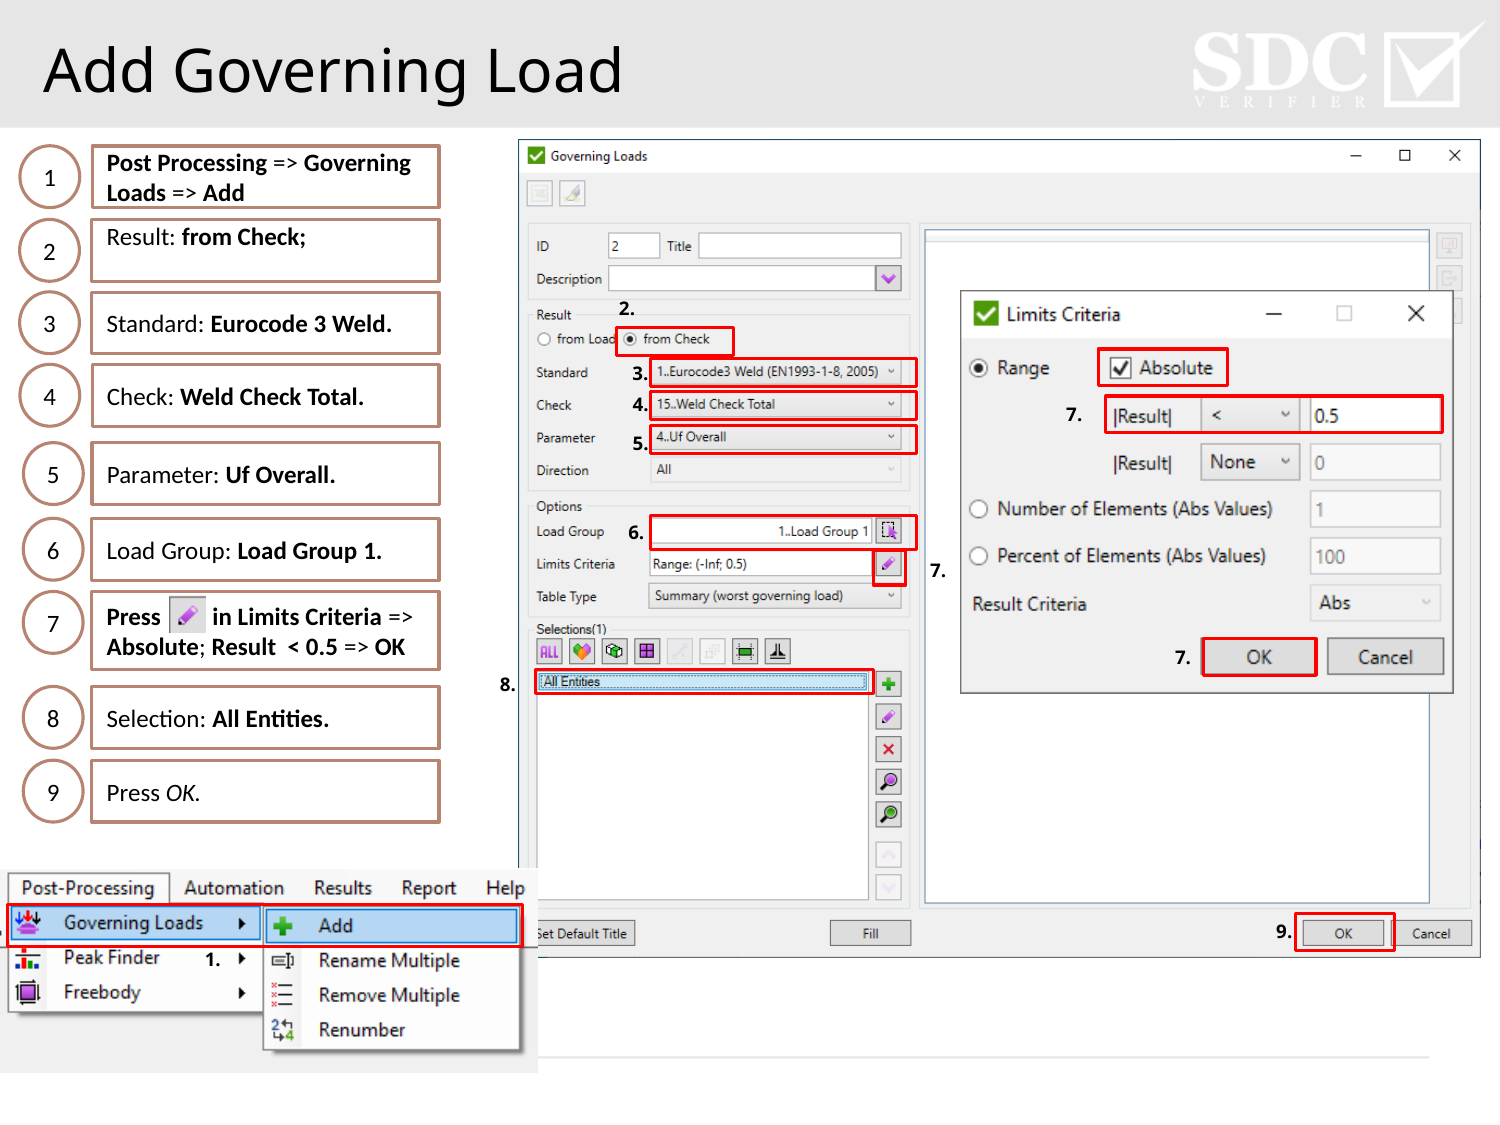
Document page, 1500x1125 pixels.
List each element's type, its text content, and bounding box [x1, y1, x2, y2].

text_box Result: from Check; [90, 218, 441, 283]
text_box 9 [21, 758, 85, 824]
text_box 7 [21, 589, 85, 655]
text_box 8 [21, 684, 85, 750]
text_box Selection: All Entities. [90, 685, 441, 750]
text_box Load Group: Load Group 1. [90, 517, 441, 582]
picture [0, 0, 1500, 1125]
text_box Parameter: Uf Overall. [90, 441, 441, 506]
text_box Post Processing => Governing Loads => Add [91, 144, 441, 209]
text_box Standard: Eurocode 3 Weld. [90, 291, 441, 355]
text_box 4 [18, 362, 82, 428]
text_box 8. [485, 664, 512, 703]
text_box 2 [18, 217, 81, 283]
text_box Press OK. [90, 759, 441, 824]
text_box 6 [21, 516, 85, 582]
text_box Press in Limits Criteria => Absolute; Result < 0.5 => OK [90, 590, 441, 671]
text_box 3 [18, 290, 81, 356]
text_box 5 [21, 441, 85, 507]
text_box 1 [18, 144, 82, 210]
title Add Governing Load [29, 24, 1478, 113]
text_box Check: Weld Check Total. [91, 363, 441, 428]
